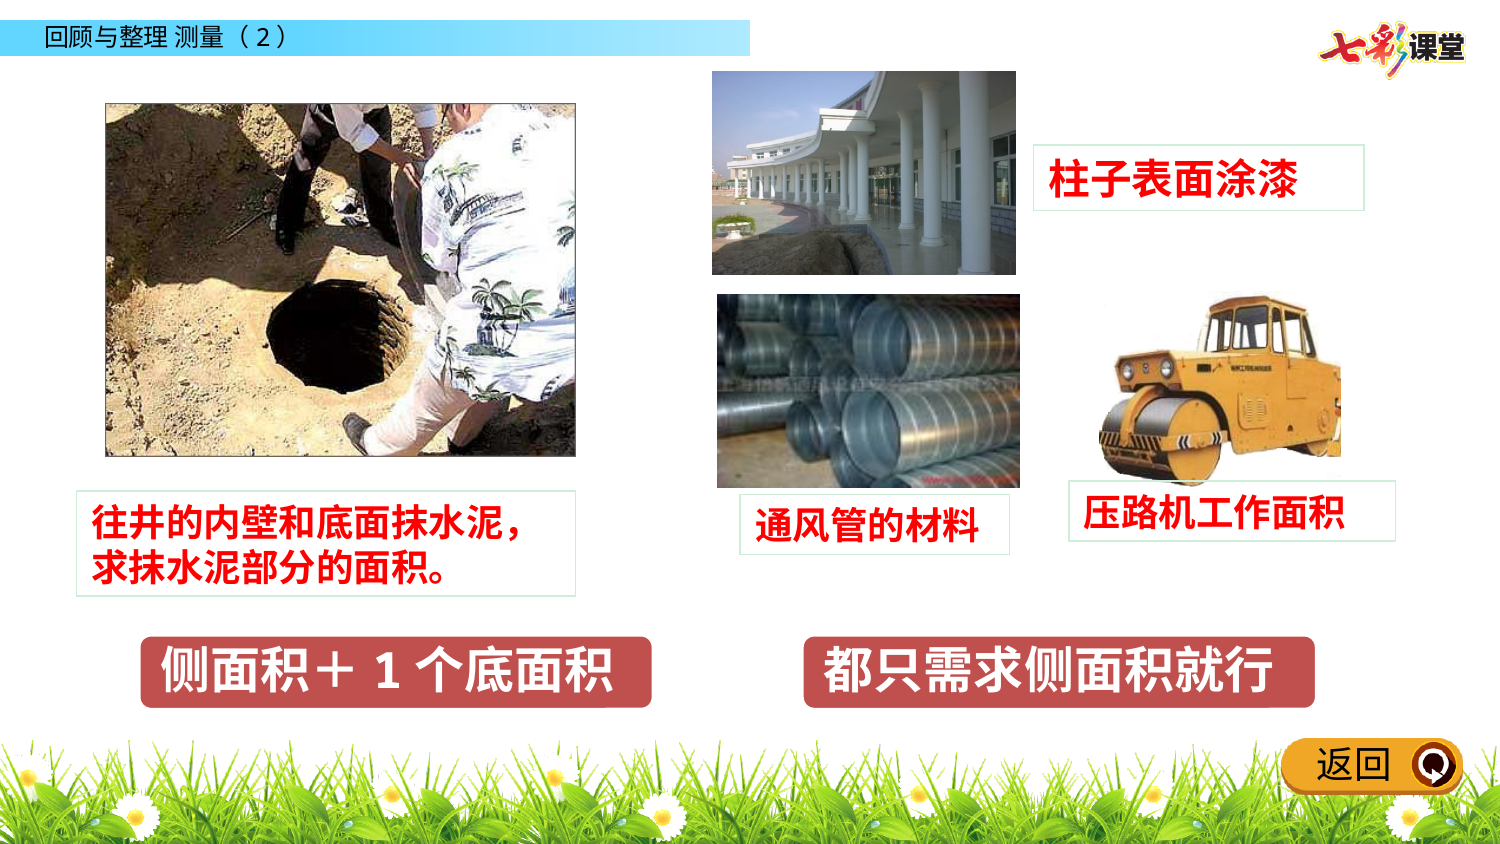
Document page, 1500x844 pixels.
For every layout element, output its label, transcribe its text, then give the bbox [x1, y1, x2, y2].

text_box 往井的内壁和底面抹水泥，求抹水泥部分的面积。 [76, 490, 576, 597]
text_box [801, 634, 1318, 711]
picture [717, 293, 1020, 488]
picture [1099, 291, 1341, 519]
picture [711, 71, 1016, 275]
picture [1316, 20, 1468, 80]
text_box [138, 634, 655, 711]
picture [105, 103, 576, 457]
picture [0, 740, 1500, 844]
text_box 柱子表面涂漆 [1033, 145, 1365, 211]
text_box 通风管的材料 [740, 496, 1010, 555]
text_box 压路机工作面积 [1068, 480, 1396, 542]
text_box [1281, 733, 1464, 795]
